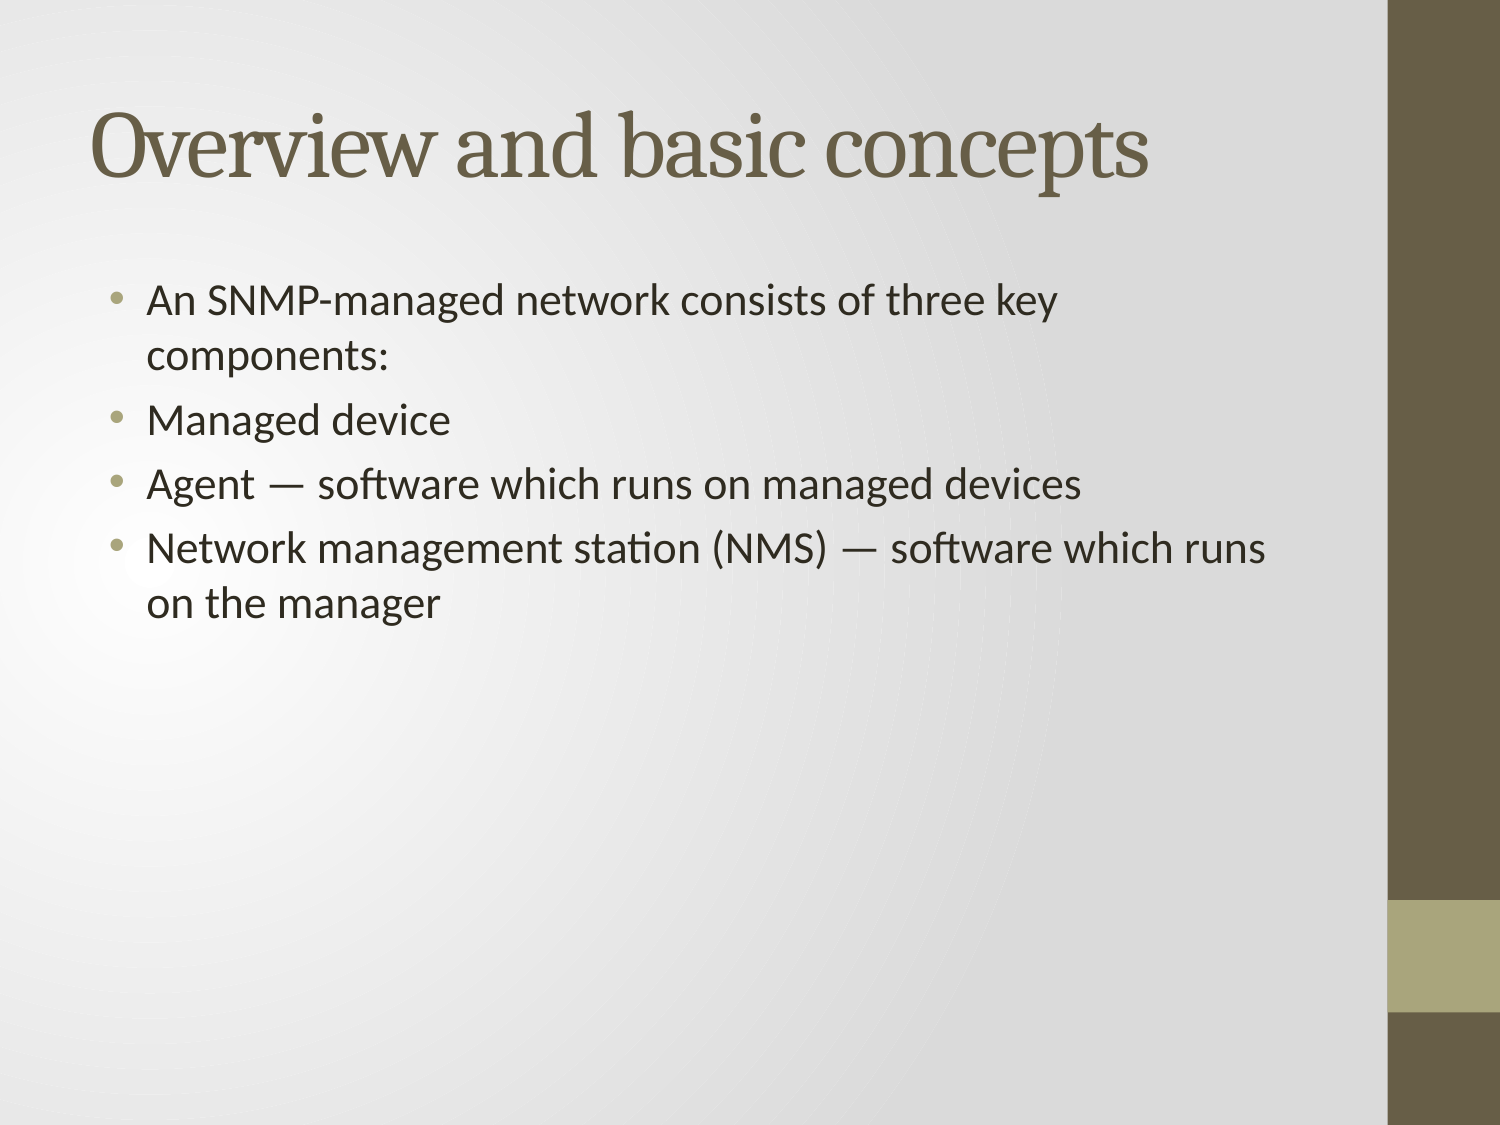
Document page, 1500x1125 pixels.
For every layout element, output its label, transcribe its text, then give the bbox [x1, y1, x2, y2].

title Overview and basic concepts [75, 45, 1325, 233]
list An SNMP-managed network consists of three key components: Managed device Agent — software which runs on managed devices Network management station (NMS) — software which runs on the manager [75, 262, 1325, 1050]
